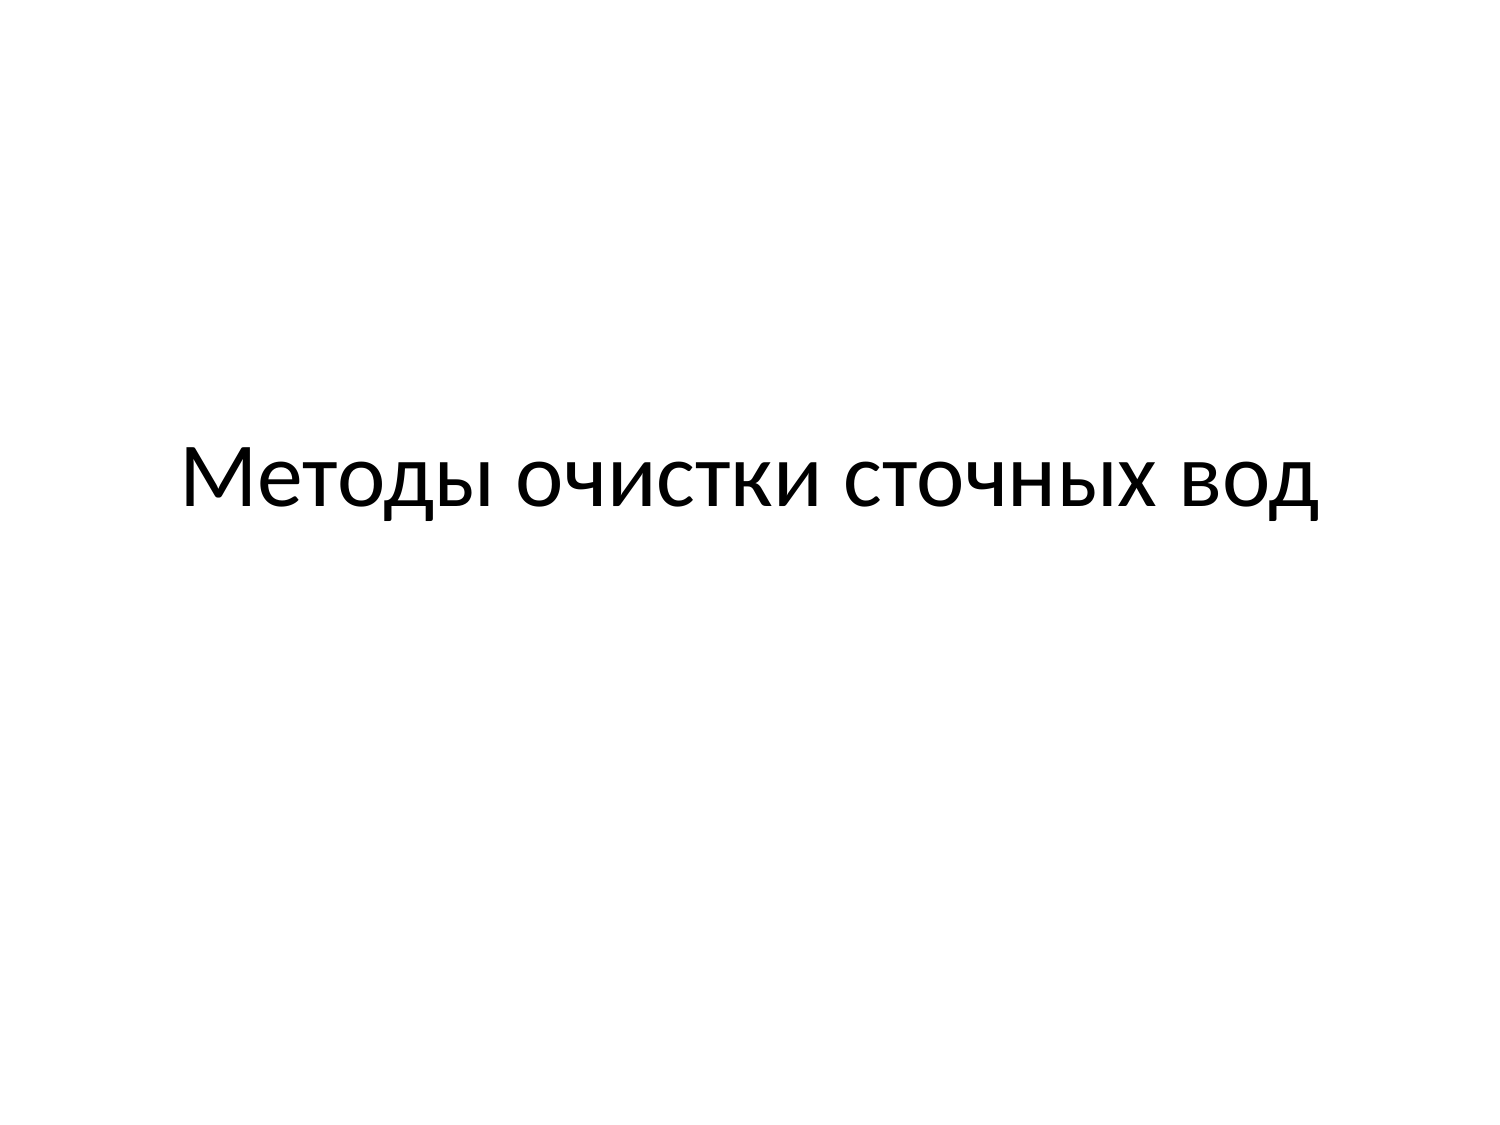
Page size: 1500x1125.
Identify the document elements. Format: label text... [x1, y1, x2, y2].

title Методы очистки сточных вод [112, 349, 1388, 591]
